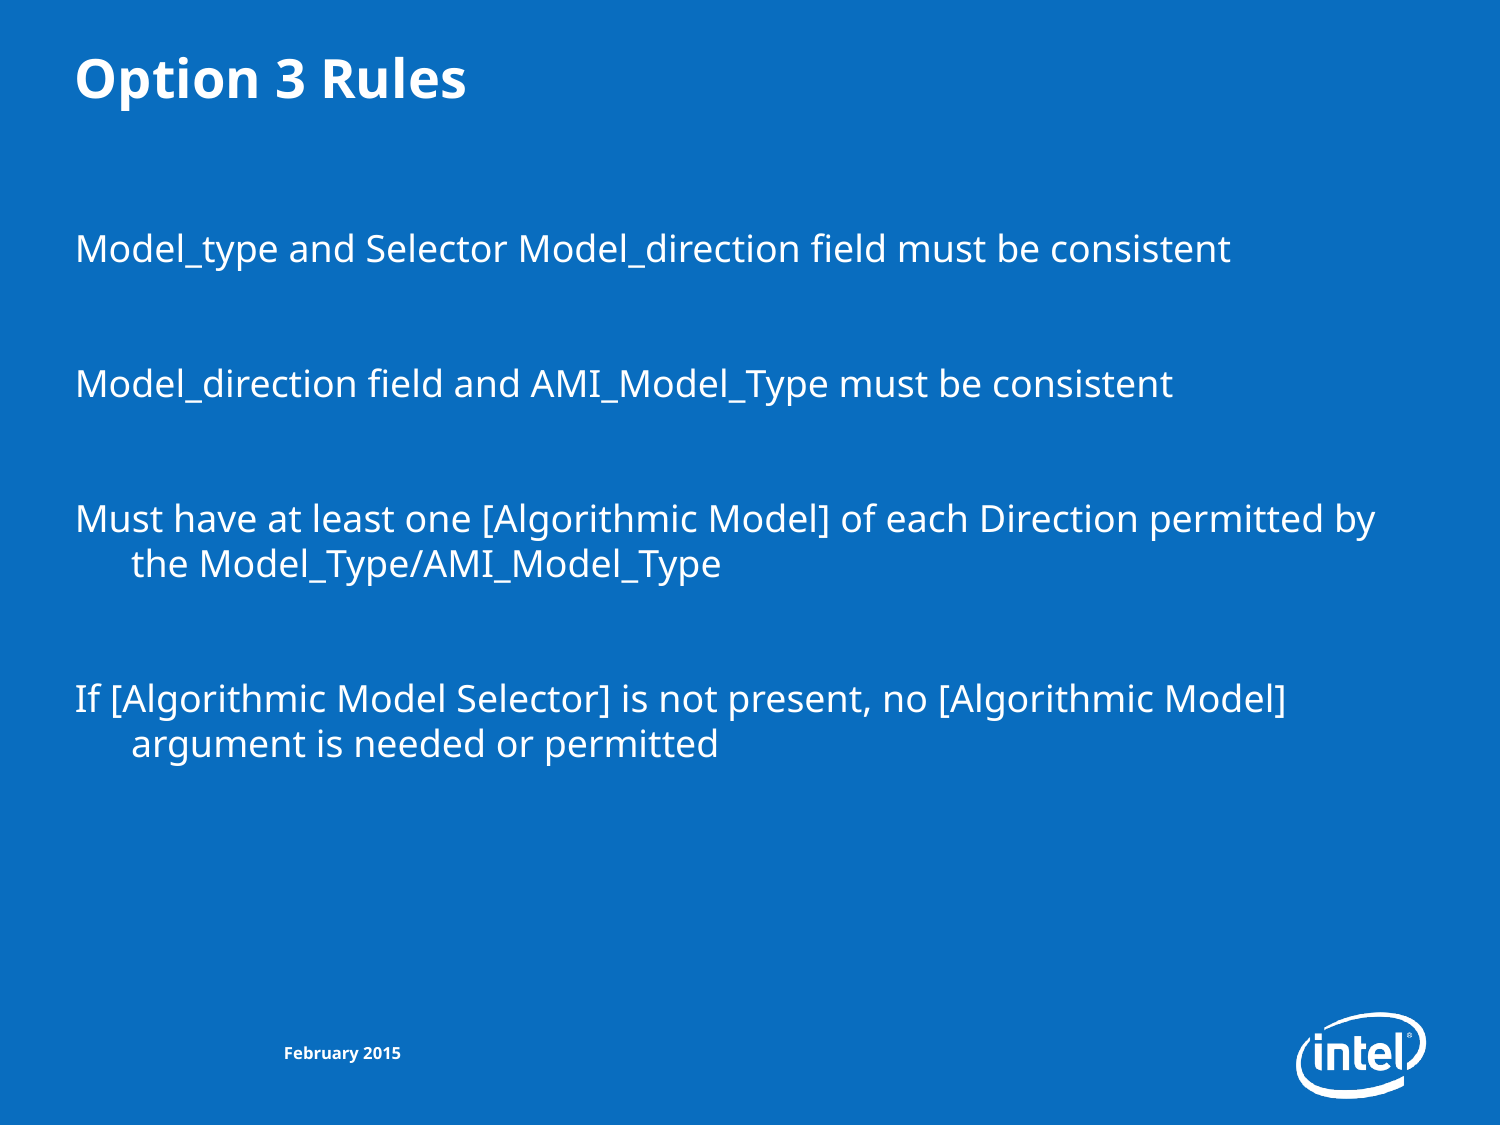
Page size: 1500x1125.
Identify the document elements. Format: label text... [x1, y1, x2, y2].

footer February 2015 [283, 1042, 1060, 1094]
picture [1294, 1011, 1428, 1101]
list Model_type and Selector Model_direction field must be consistent Model_direction field and AMI_Model_Type must be consistent Must have at least one [Algorithmic Model] of each Direction permitted by the Model_Type/AMI_Model_Type If [Algorithmic Model Selector] is not present, no [Algorithmic Model] argument is needed or permitted [74, 224, 1427, 938]
title Option 3 Rules [74, 44, 1427, 191]
